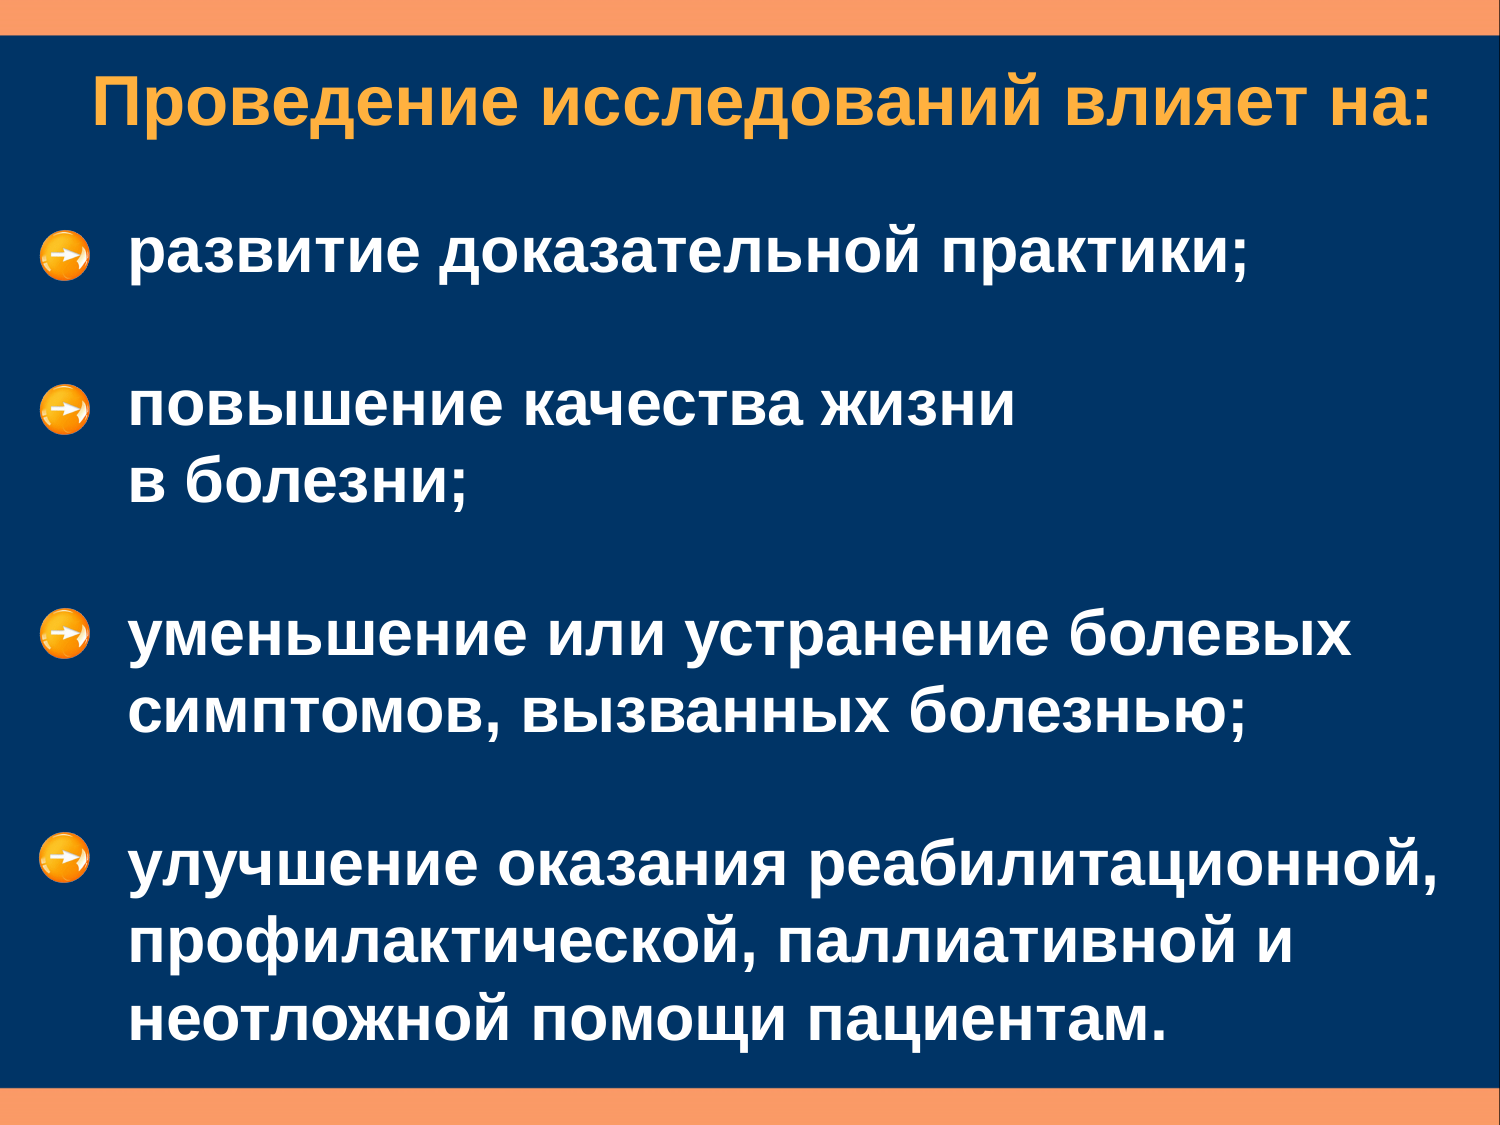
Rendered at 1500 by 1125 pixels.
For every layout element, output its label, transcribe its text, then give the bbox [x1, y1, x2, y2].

picture [0, 0, 1500, 1125]
text_box развитие доказательной практики; повышение качества жизни в болезни; уменьшение или устранение болевых симптомов, вызванных болезнью; улучшение оказания реабилитационной, профилактической, паллиативной и неотложной помощи пациентам. [112, 200, 1489, 1061]
text_box Проведение исследований влияет на: [76, 56, 1453, 148]
